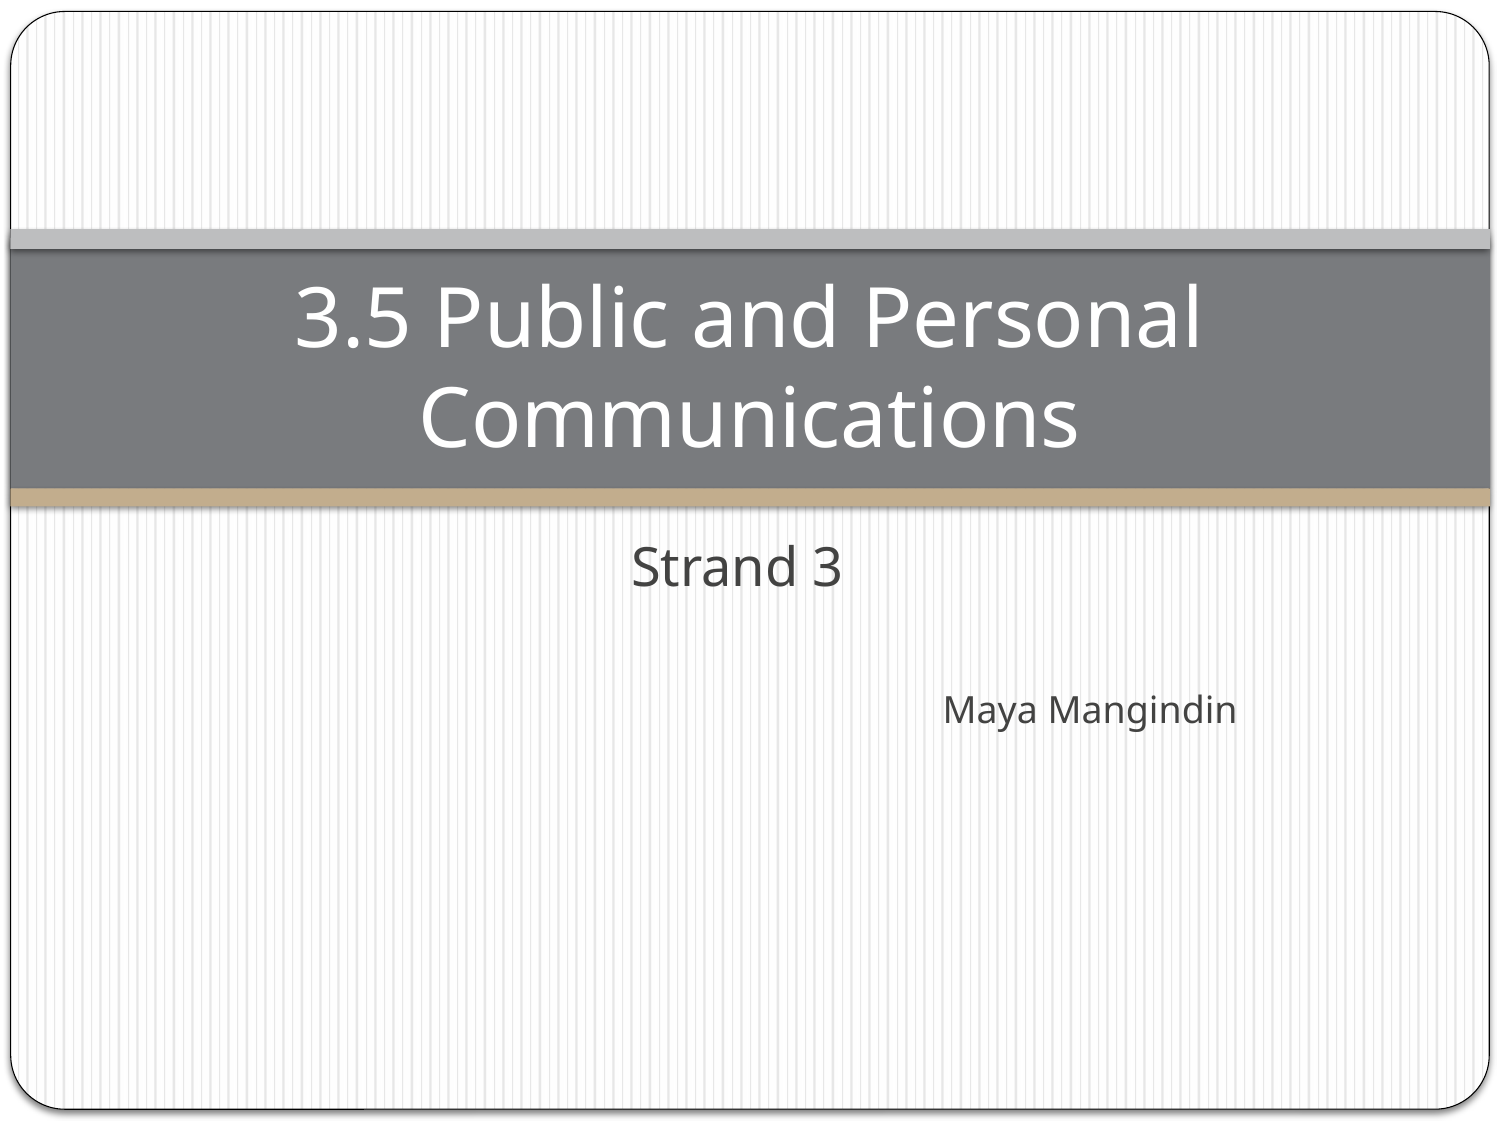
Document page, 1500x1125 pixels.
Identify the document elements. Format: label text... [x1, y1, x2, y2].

title 3.5 Public and Personal Communications [75, 247, 1425, 489]
subtitle Strand 3 Maya Mangindin [212, 525, 1263, 788]
